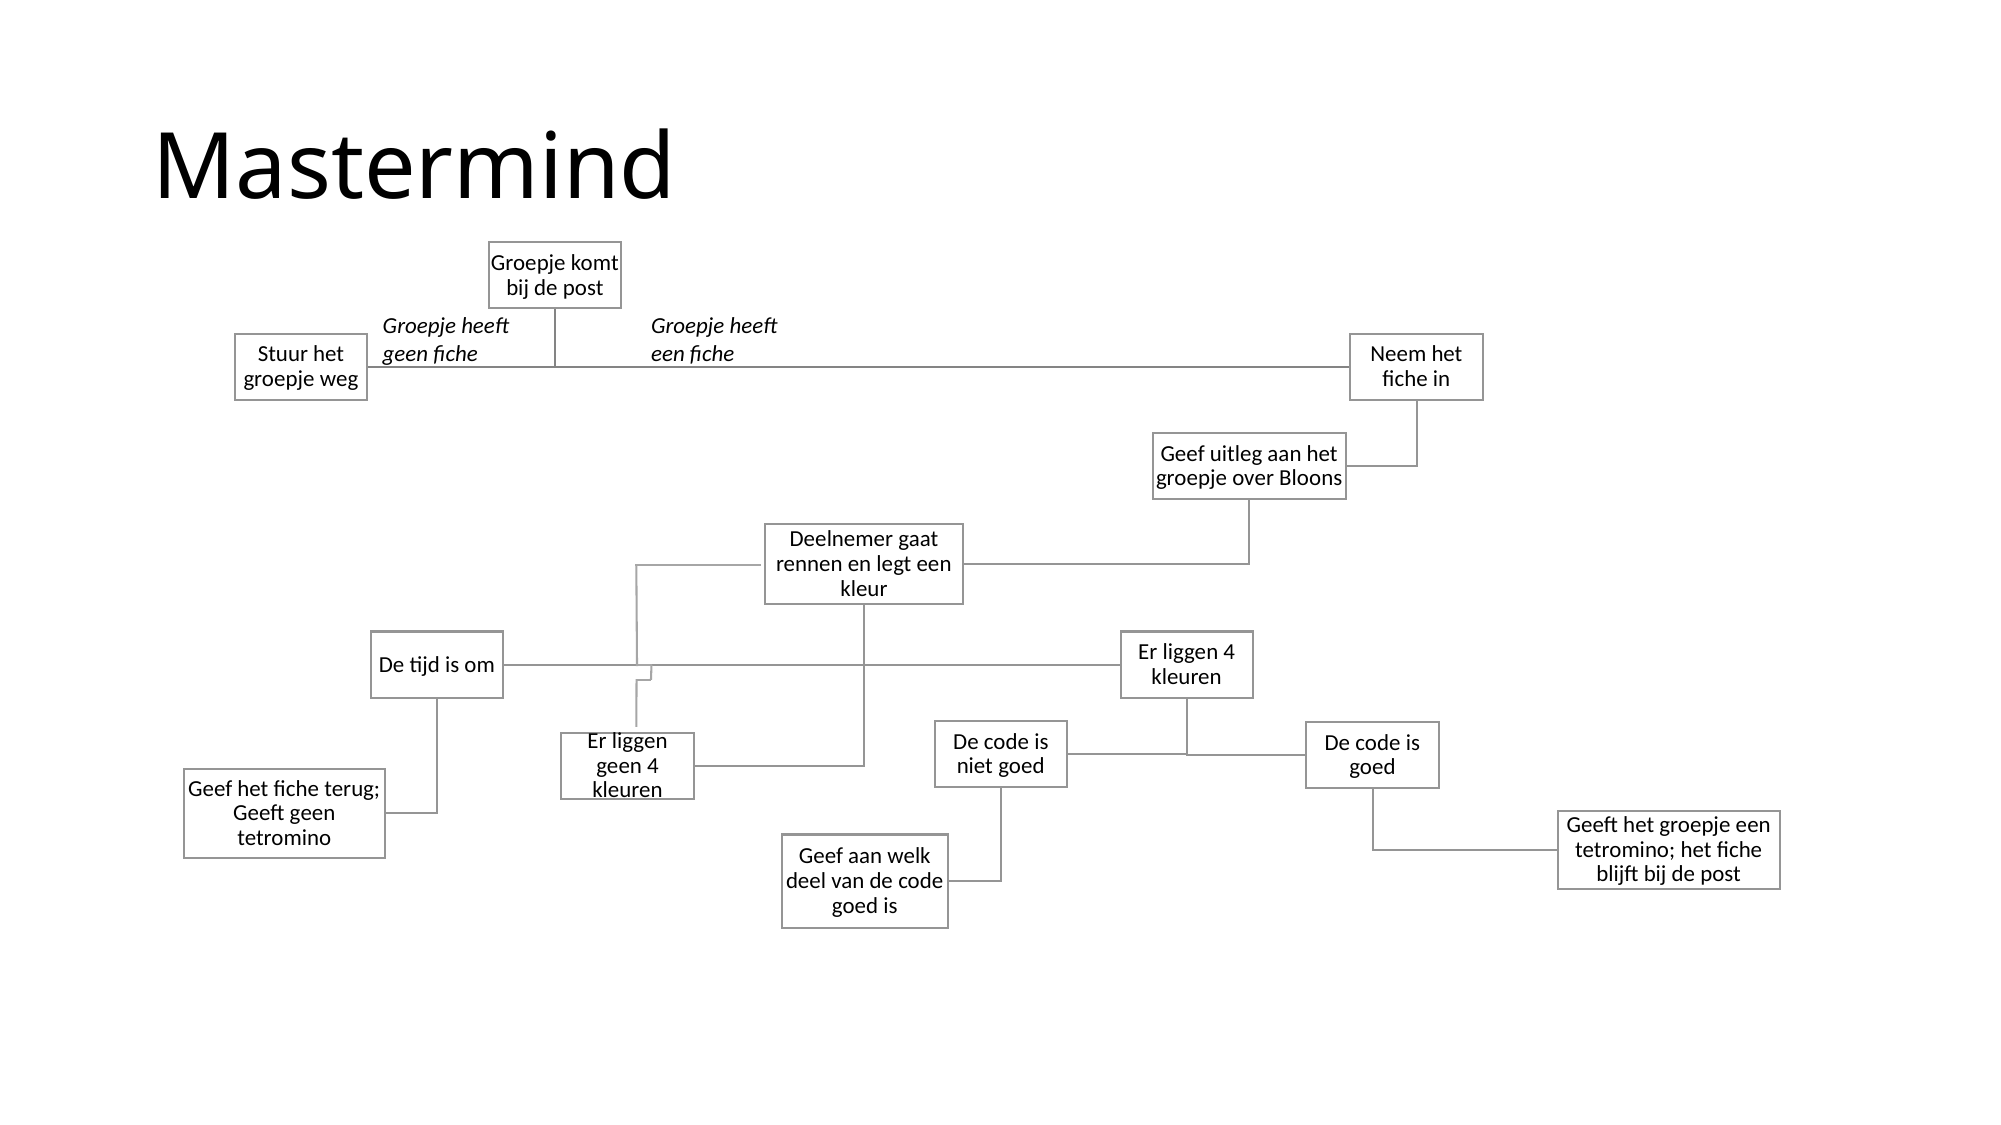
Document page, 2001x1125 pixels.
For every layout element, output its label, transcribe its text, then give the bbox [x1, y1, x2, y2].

title Mastermind [137, 59, 1863, 241]
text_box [108, 241, 1946, 1007]
